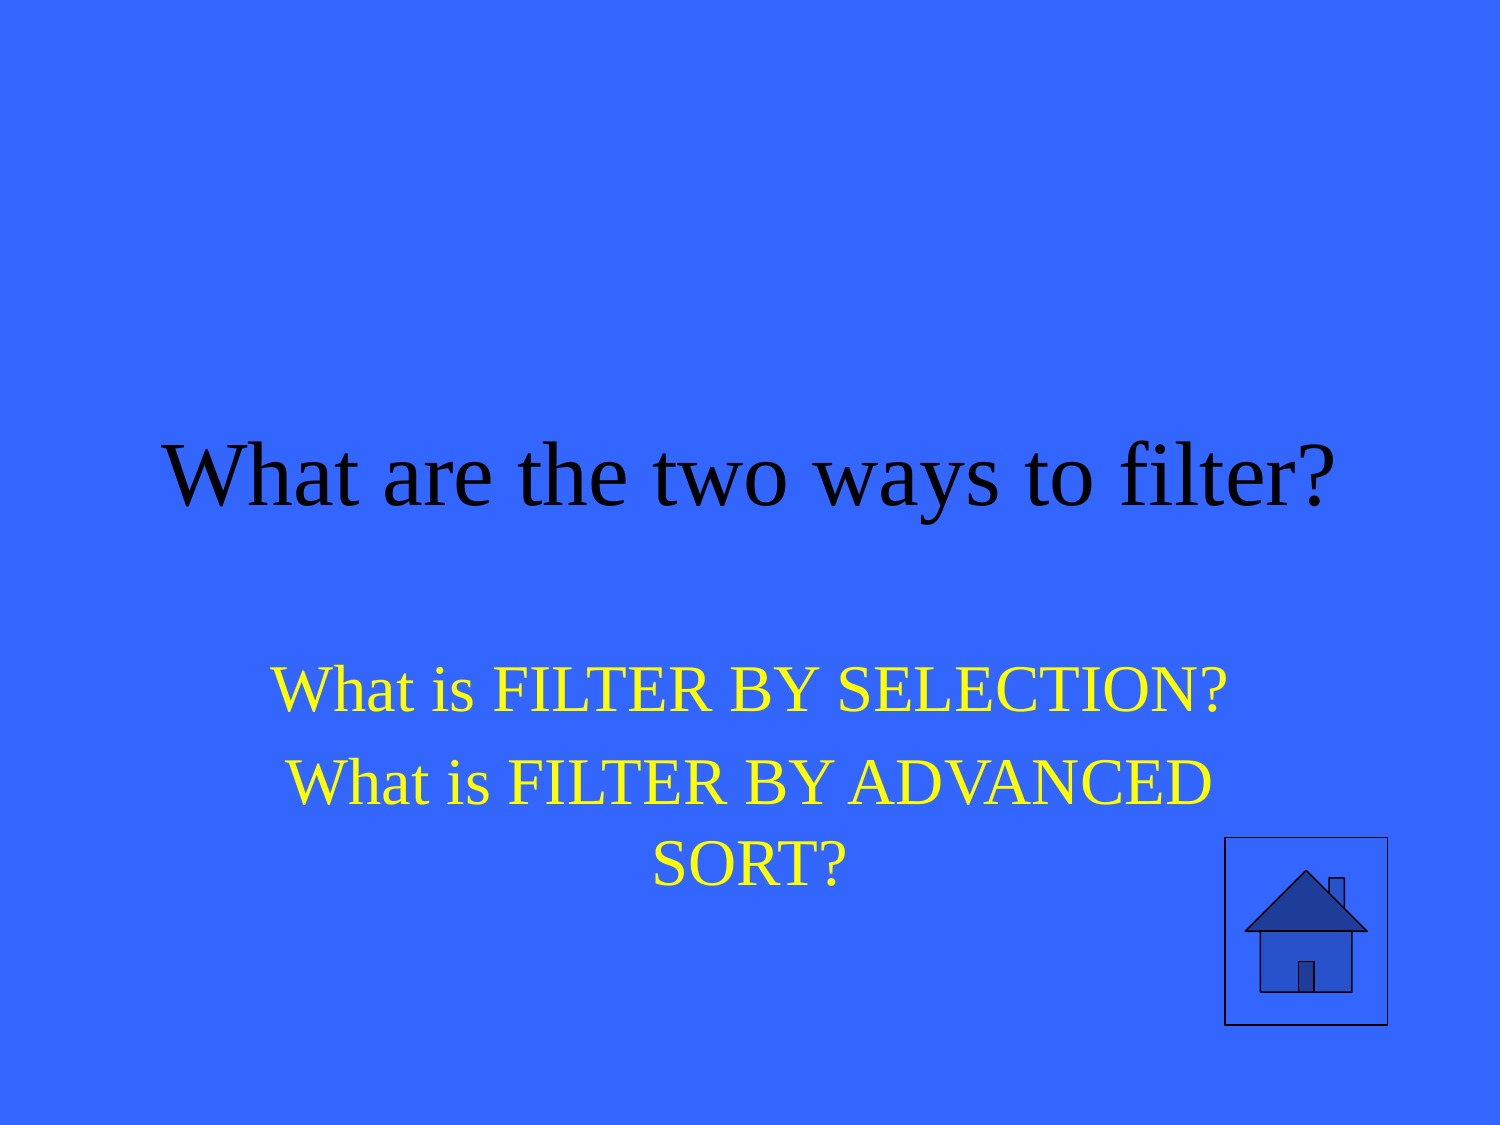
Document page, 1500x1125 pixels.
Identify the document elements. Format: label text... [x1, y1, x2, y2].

title What are the two ways to filter? [112, 374, 1388, 563]
subtitle What is FILTER BY SELECTION? What is FILTER BY ADVANCED SORT? [224, 637, 1276, 926]
text_box [1224, 837, 1388, 1026]
